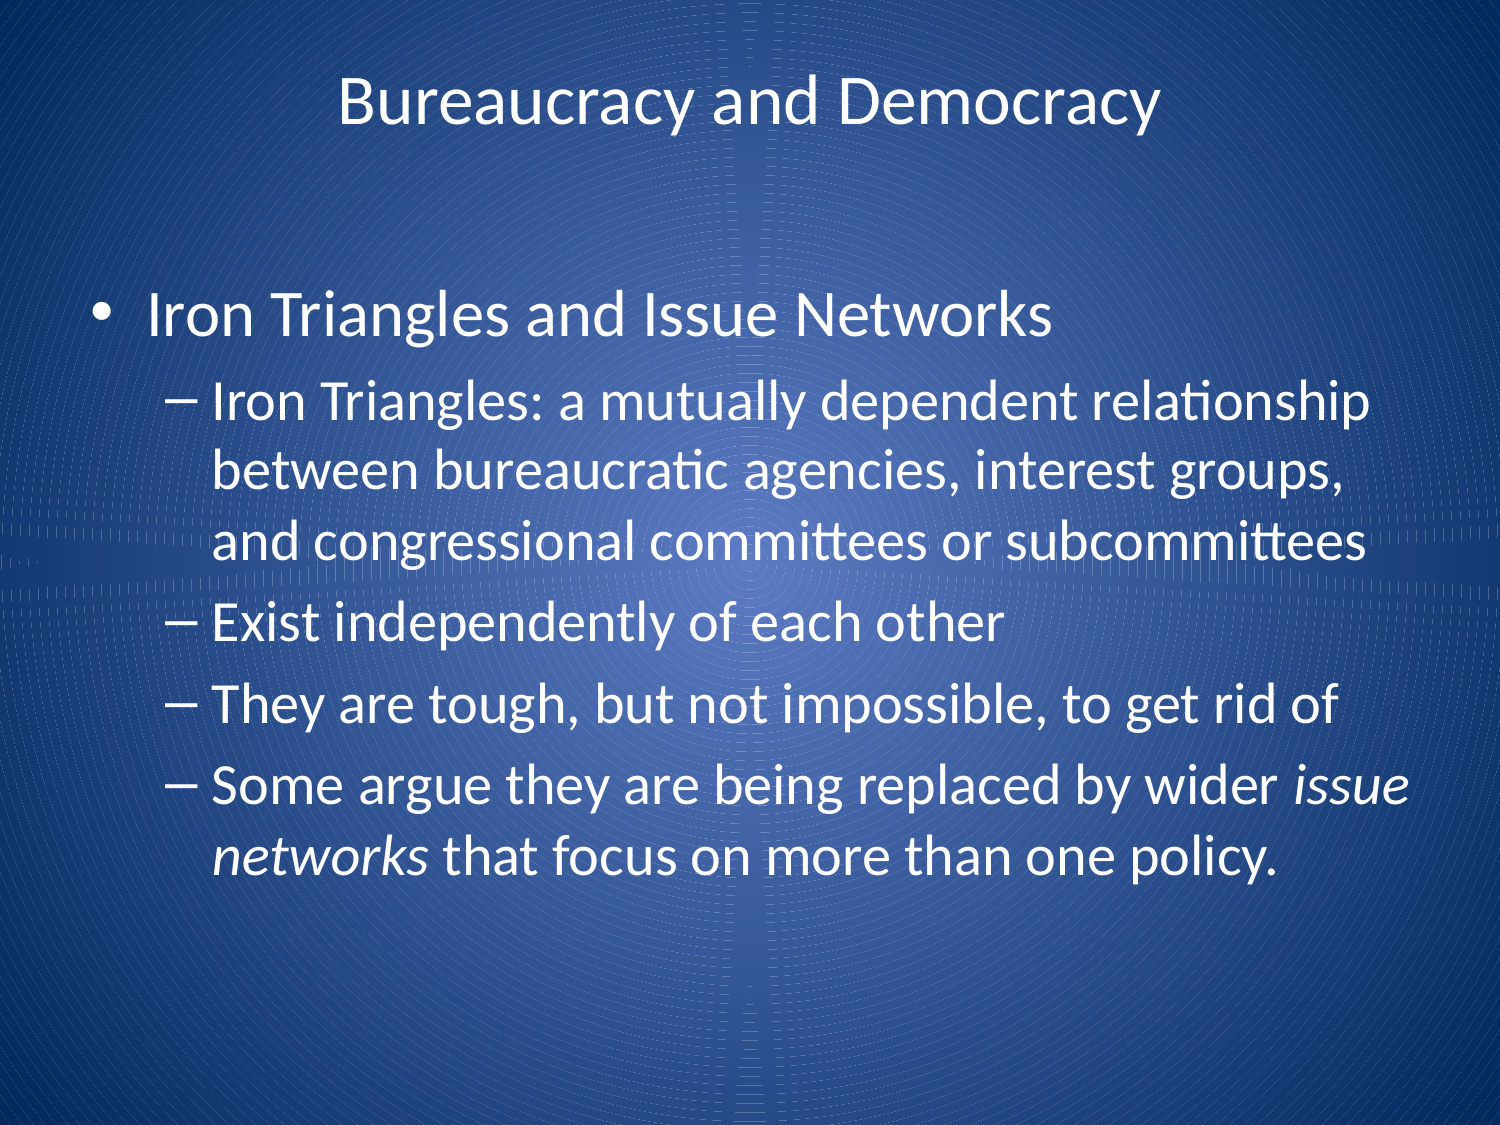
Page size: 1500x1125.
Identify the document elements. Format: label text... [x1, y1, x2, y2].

title Bureaucracy and Democracy [75, 45, 1425, 233]
list Iron Triangles and Issue Networks Iron Triangles: a mutually dependent relationship between bureaucratic agencies, interest groups, and congressional committees or subcommittees Exist independently of each other They are tough, but not impossible, to get rid of Some argue they are being replaced by wider issue networks that focus on more than one policy. [75, 262, 1425, 1005]
